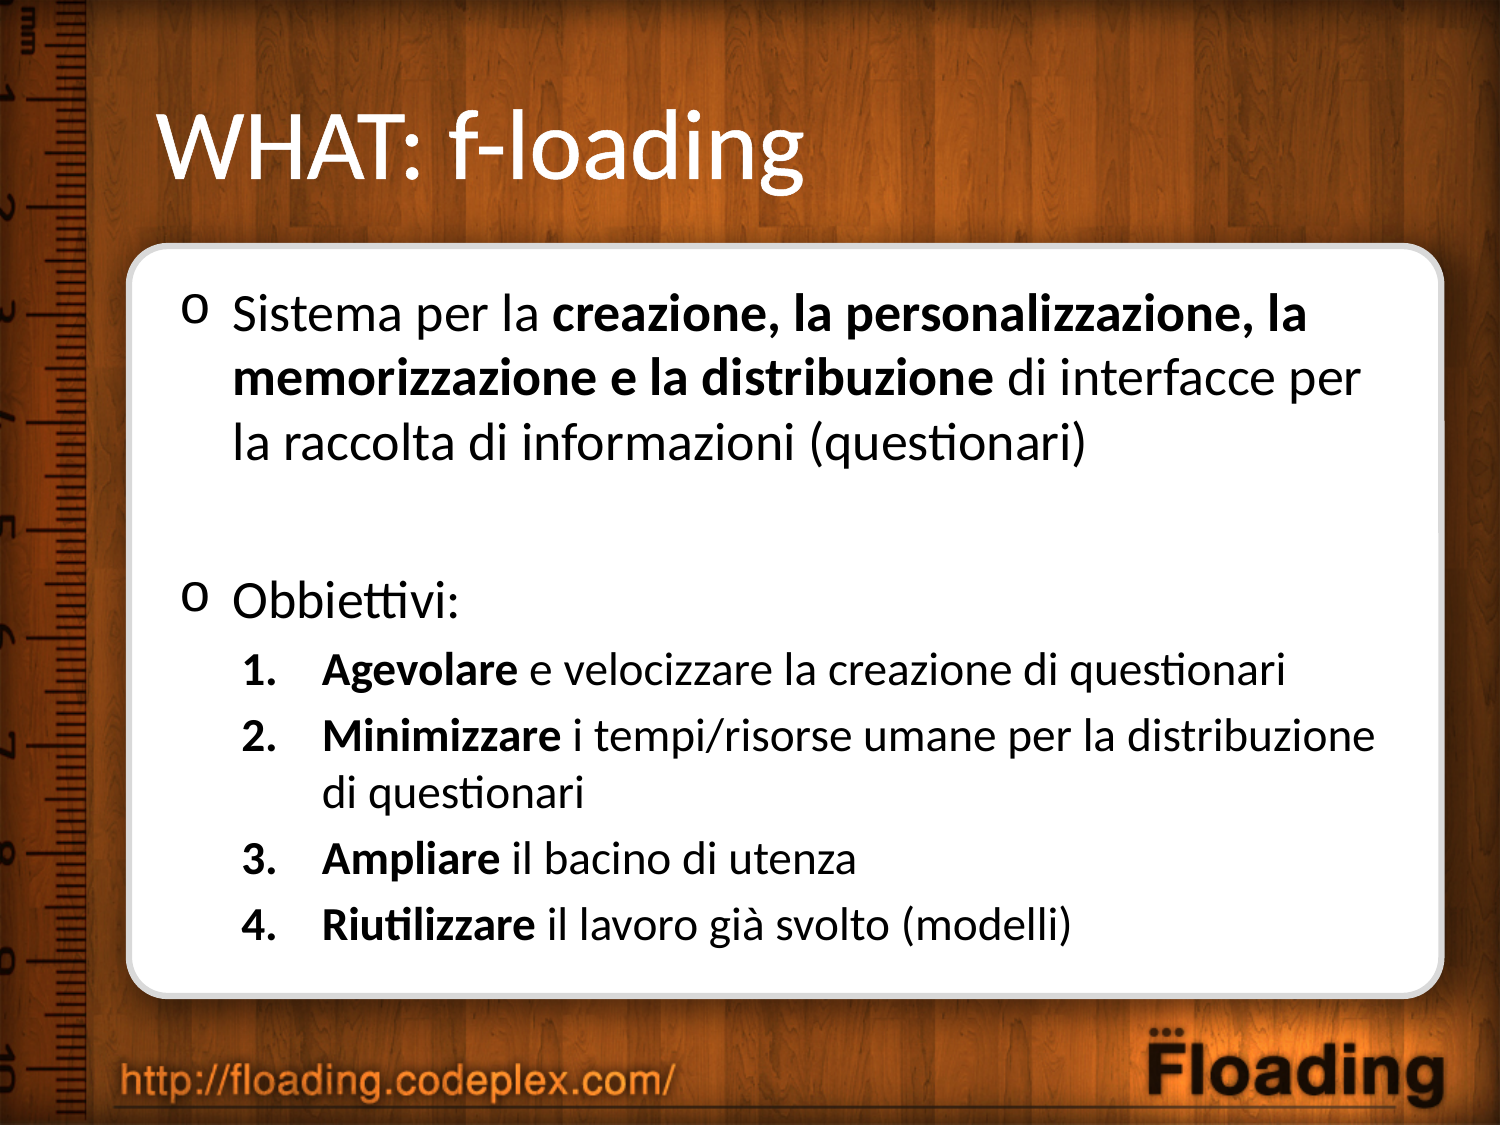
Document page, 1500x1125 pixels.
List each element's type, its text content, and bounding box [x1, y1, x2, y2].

list Sistema per la creazione, la personalizzazione, la memorizzazione e la distribuzione di interfacce per la raccolta di informazioni (questionari) Obbiettivi: Agevolare e velocizzare la creazione di questionari Minimizzare i tempi/risorse umane per la distribuzione di questionari Ampliare il bacino di utenza Riutilizzare il lavoro già svolto (modelli) [164, 269, 1418, 961]
text_box [126, 243, 1444, 999]
picture [0, 0, 1500, 1125]
title WHAT: f-loading [140, 45, 1425, 233]
